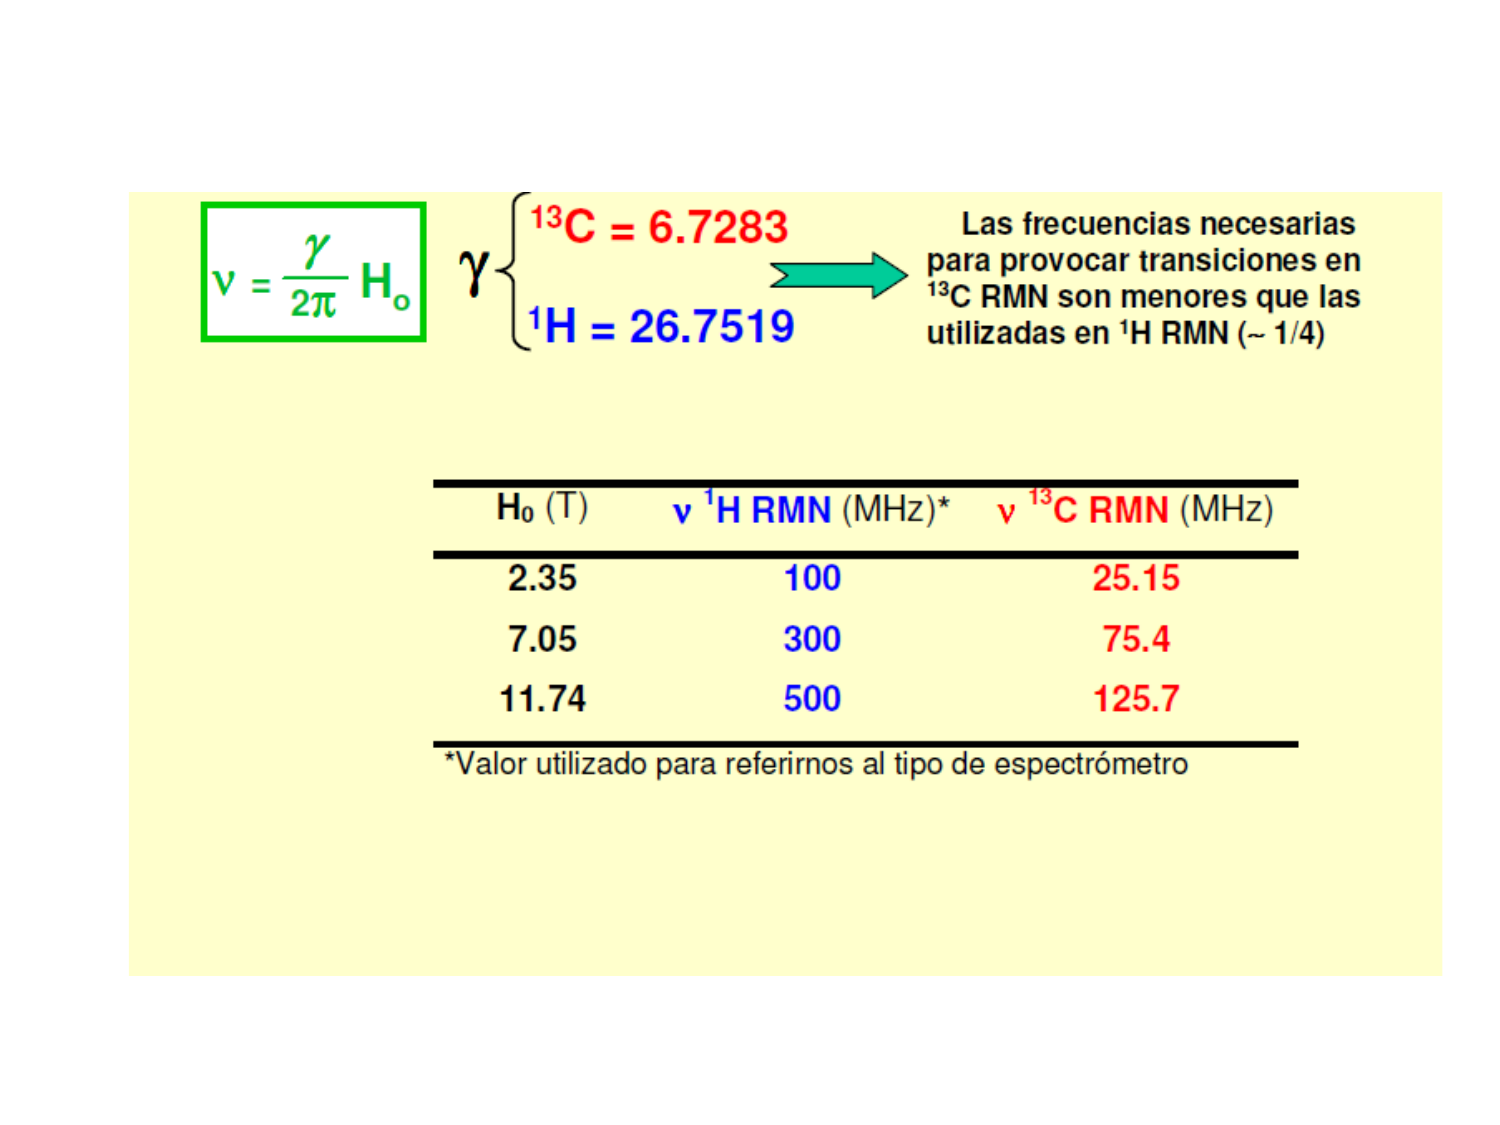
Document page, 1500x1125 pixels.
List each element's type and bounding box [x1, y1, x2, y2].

picture [128, 192, 1443, 977]
